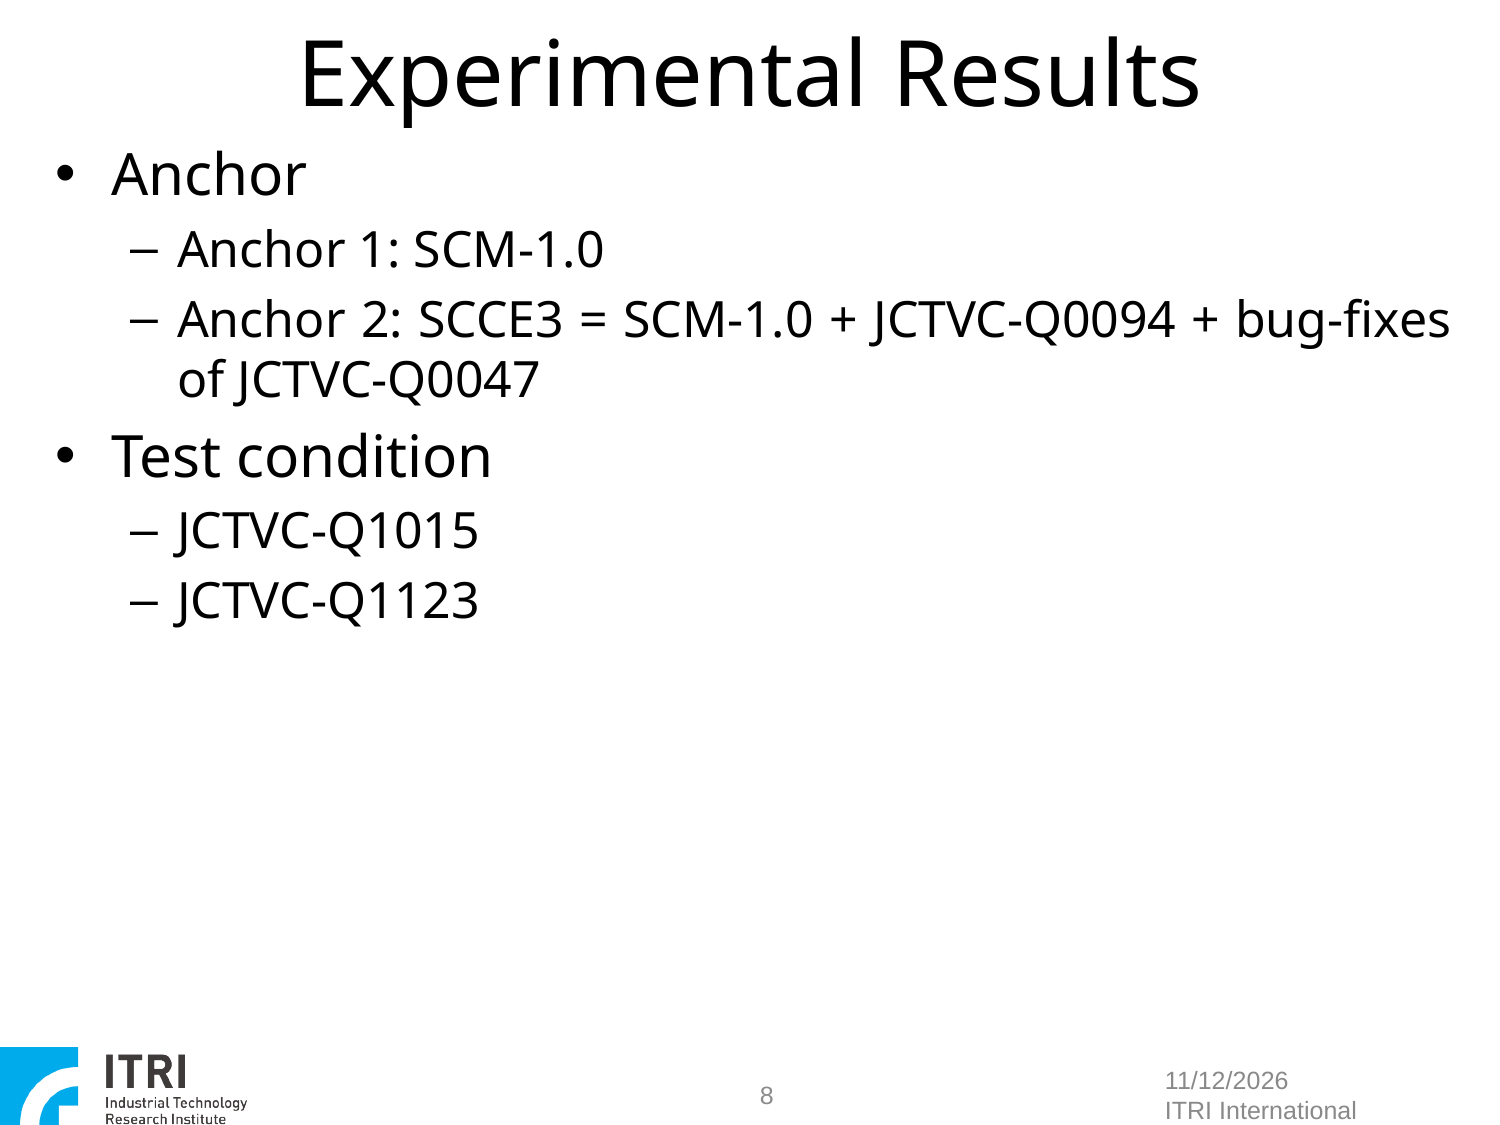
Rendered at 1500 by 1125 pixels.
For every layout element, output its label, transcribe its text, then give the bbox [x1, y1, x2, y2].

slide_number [1149, 1065, 1500, 1125]
title Experimental Results [74, 19, 1426, 120]
list Anchor Anchor 1: SCM-1.0 Anchor 2: SCCE3 = SCM-1.0 + JCTVC-Q0094 + bug-fixes of JCTVC-Q0047 Test condition JCTVC-Q1015 JCTVC-Q1123 [39, 129, 1467, 1037]
picture [21, 1047, 247, 1125]
slide_number 8 [702, 1065, 789, 1125]
